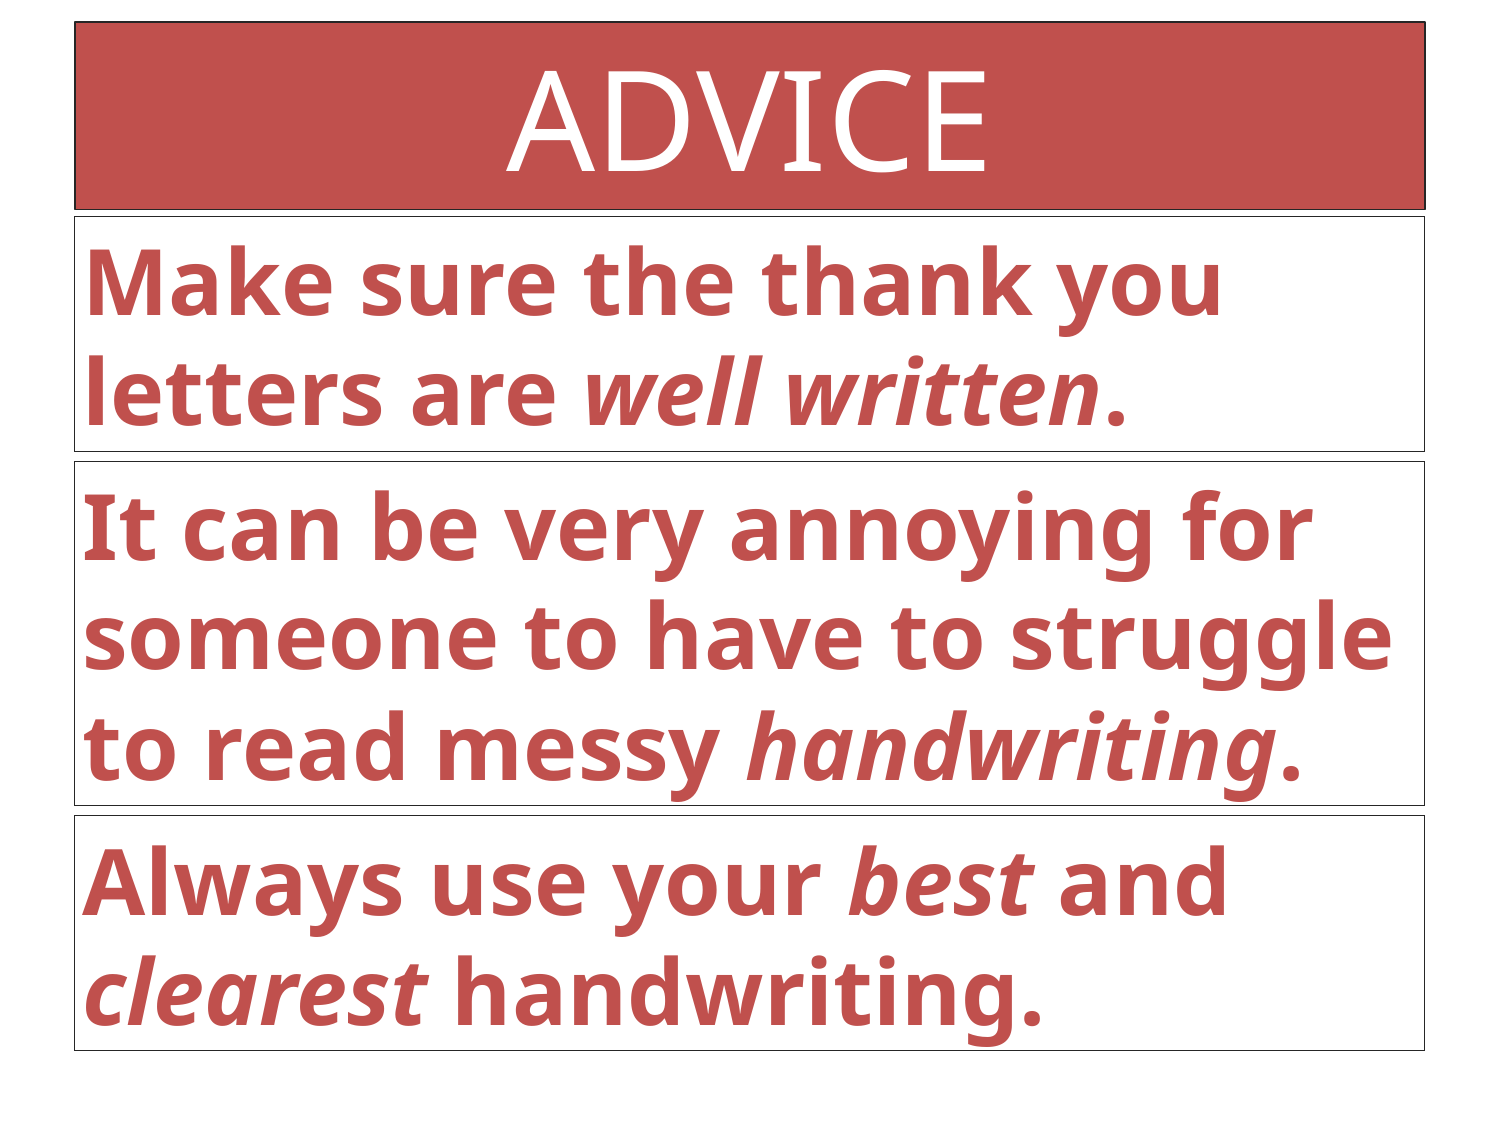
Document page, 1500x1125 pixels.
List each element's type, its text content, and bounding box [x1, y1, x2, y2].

text_box It can be very annoying for someone to have to struggle to read messy handwriting. [74, 461, 1425, 806]
title ADVICE [74, 21, 1426, 211]
text_box Make sure the thank you letters are well written. [74, 216, 1425, 452]
text_box Always use your best and clearest handwriting. [74, 815, 1425, 1051]
